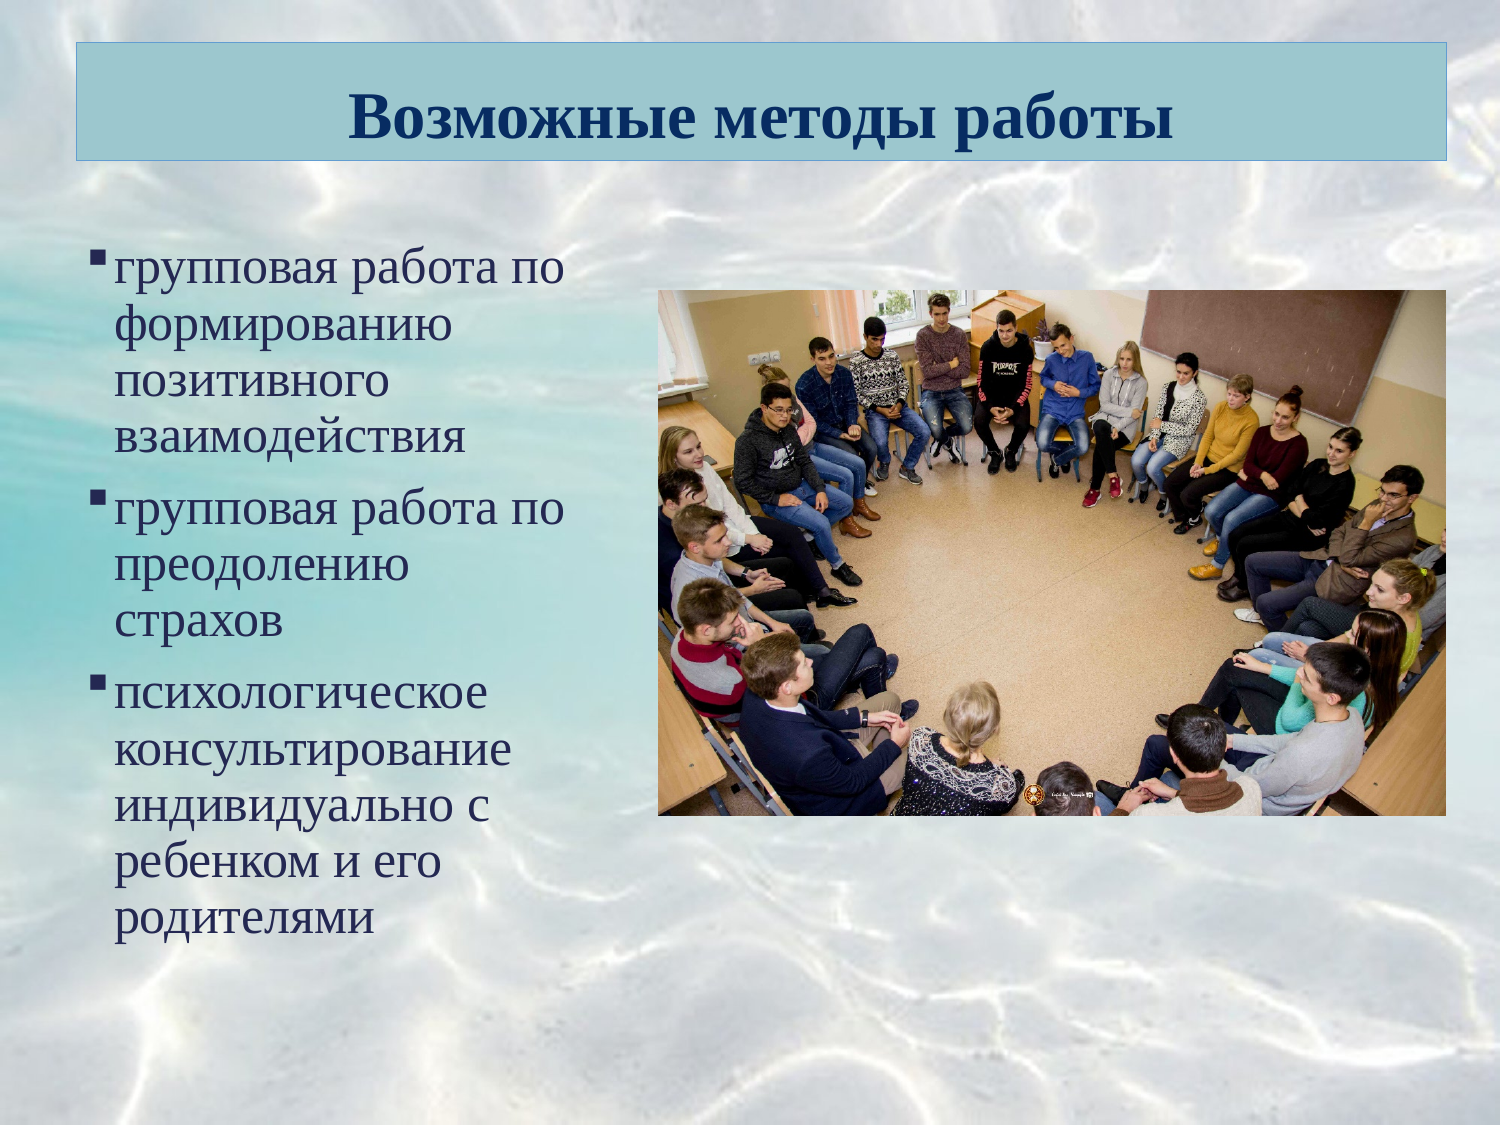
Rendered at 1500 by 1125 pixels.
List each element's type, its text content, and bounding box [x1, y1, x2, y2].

title Возможные методы работы [76, 42, 1447, 161]
picture [0, 0, 1500, 1125]
text_box групповая работа по формированию позитивного взаимодействия групповая работа по преодолению страхов психологическое консультирование индивидуально с ребенком и его родителями [71, 231, 606, 1009]
